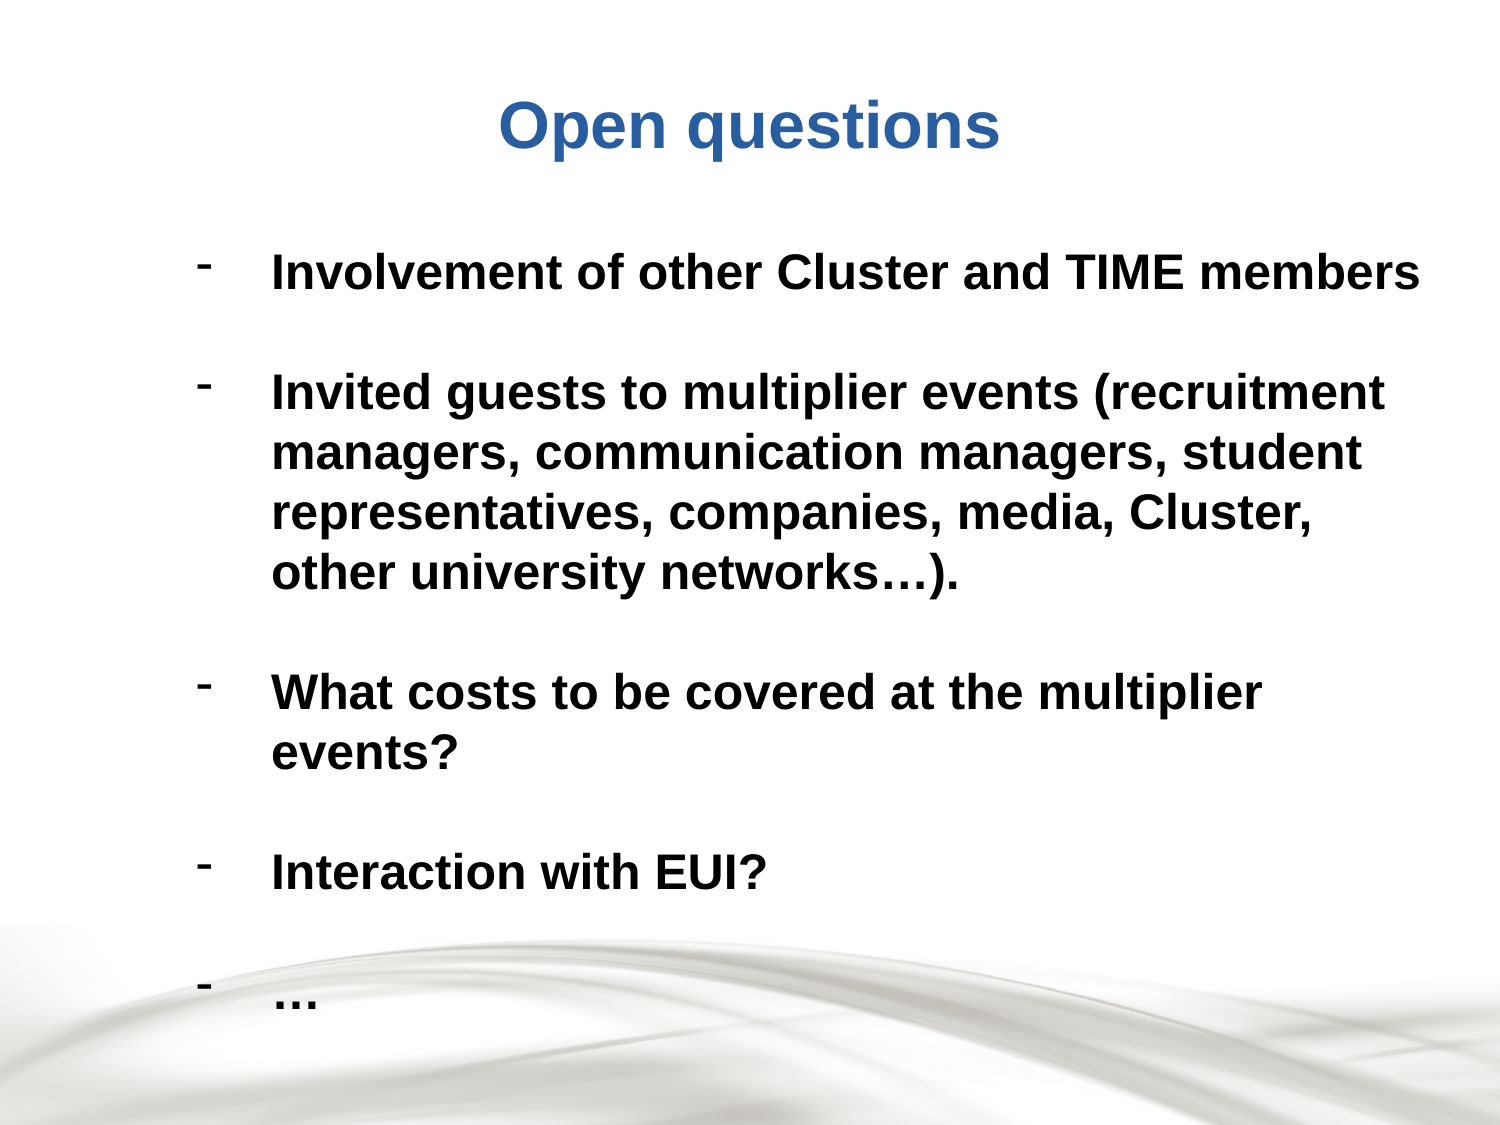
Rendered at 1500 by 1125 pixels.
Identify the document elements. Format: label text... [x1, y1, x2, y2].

text_box Involvement of other Cluster and TIME members Invited guests to multiplier events (recruitment managers, communication managers, student representatives, companies, media, Cluster, other university networks…). What costs to be covered at the multiplier events? Interaction with EUI? … [181, 172, 1444, 923]
text_box Open questions [112, 74, 1388, 170]
picture [0, 924, 1500, 1125]
